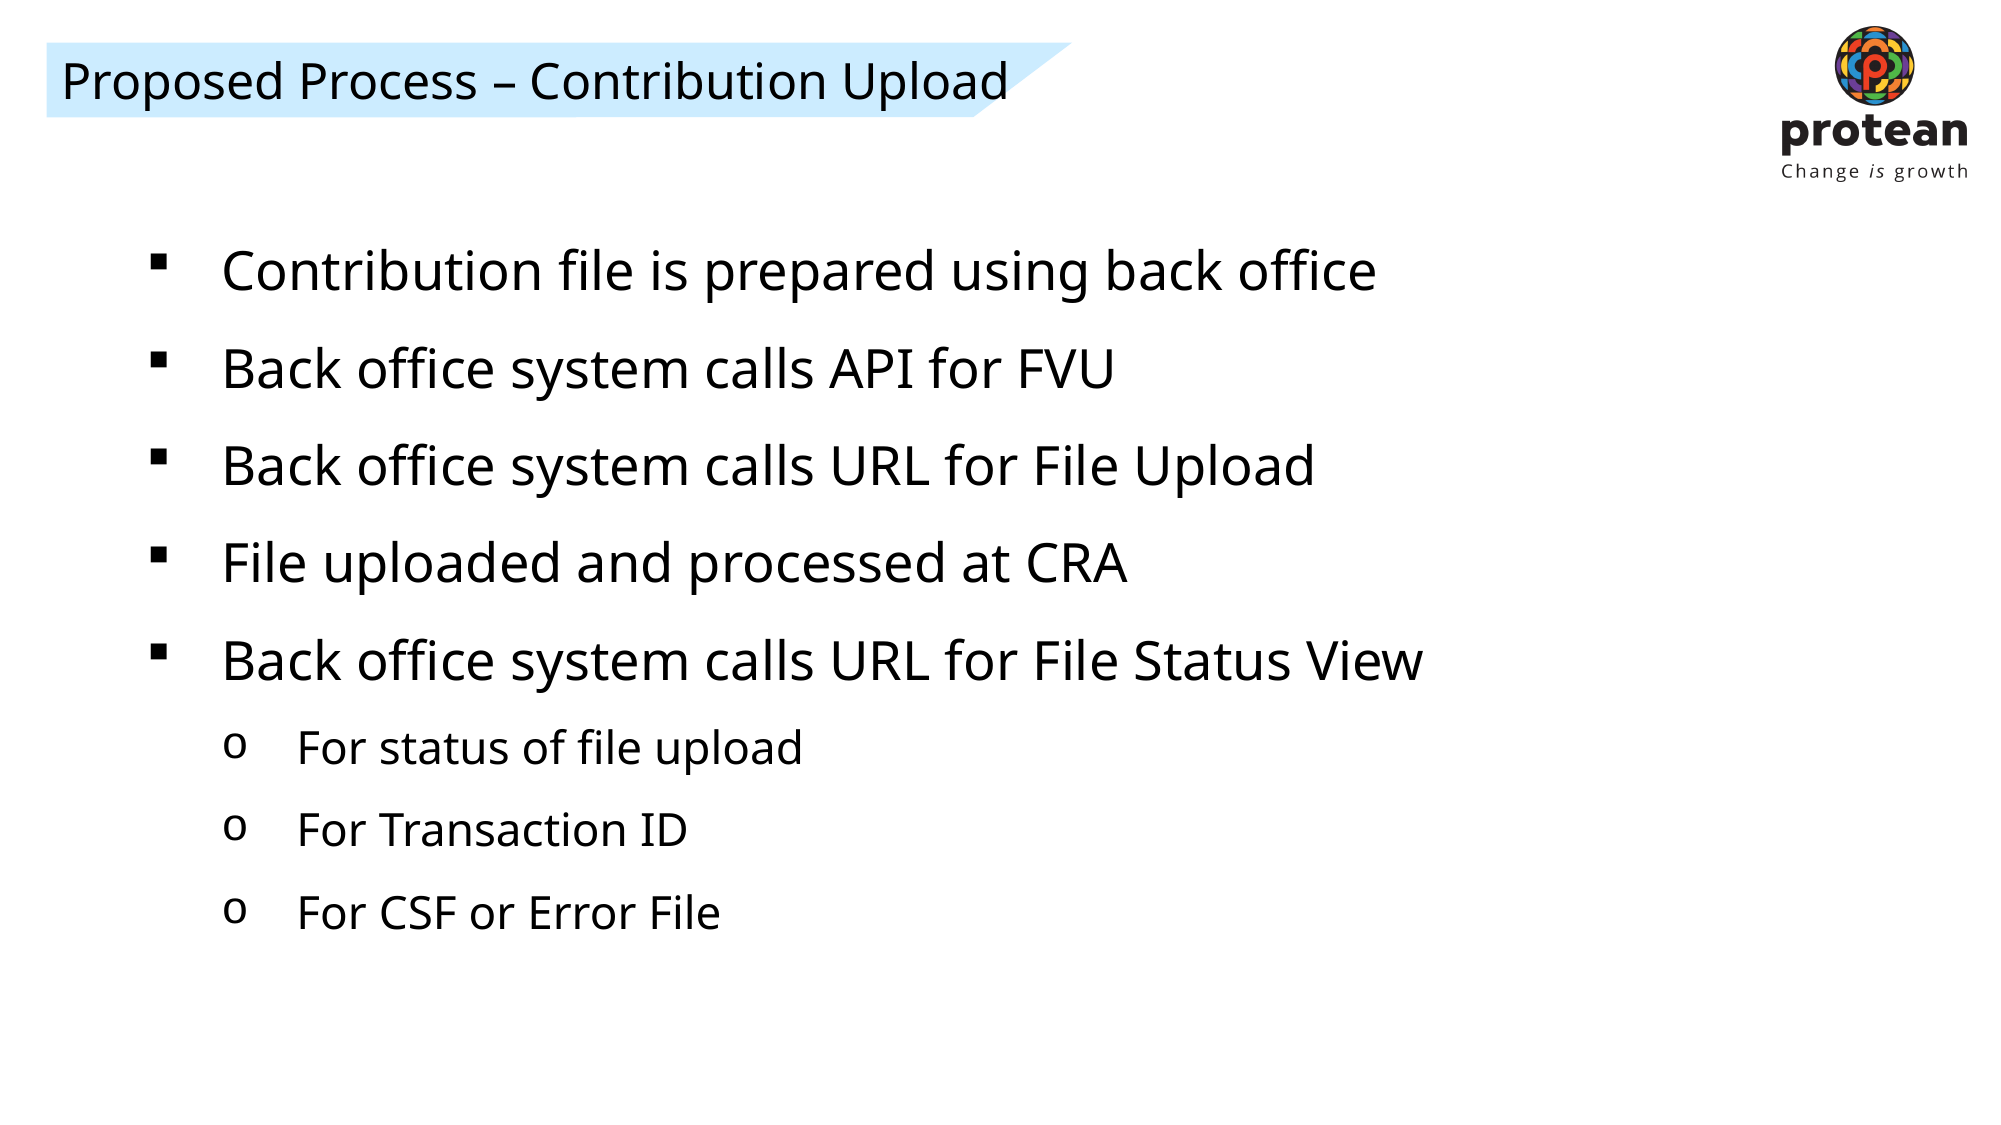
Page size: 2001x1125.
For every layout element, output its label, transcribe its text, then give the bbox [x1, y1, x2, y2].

text_box Proposed Process – Contribution Upload [46, 42, 1073, 118]
text_box Contribution file is prepared using back office Back office system calls API for FVU Back office system calls URL for File Upload File uploaded and processed at CRA Back office system calls URL for File Status View For status of file upload For Transaction ID For CSF or Error File [131, 196, 1468, 1014]
picture [1782, 26, 1967, 182]
